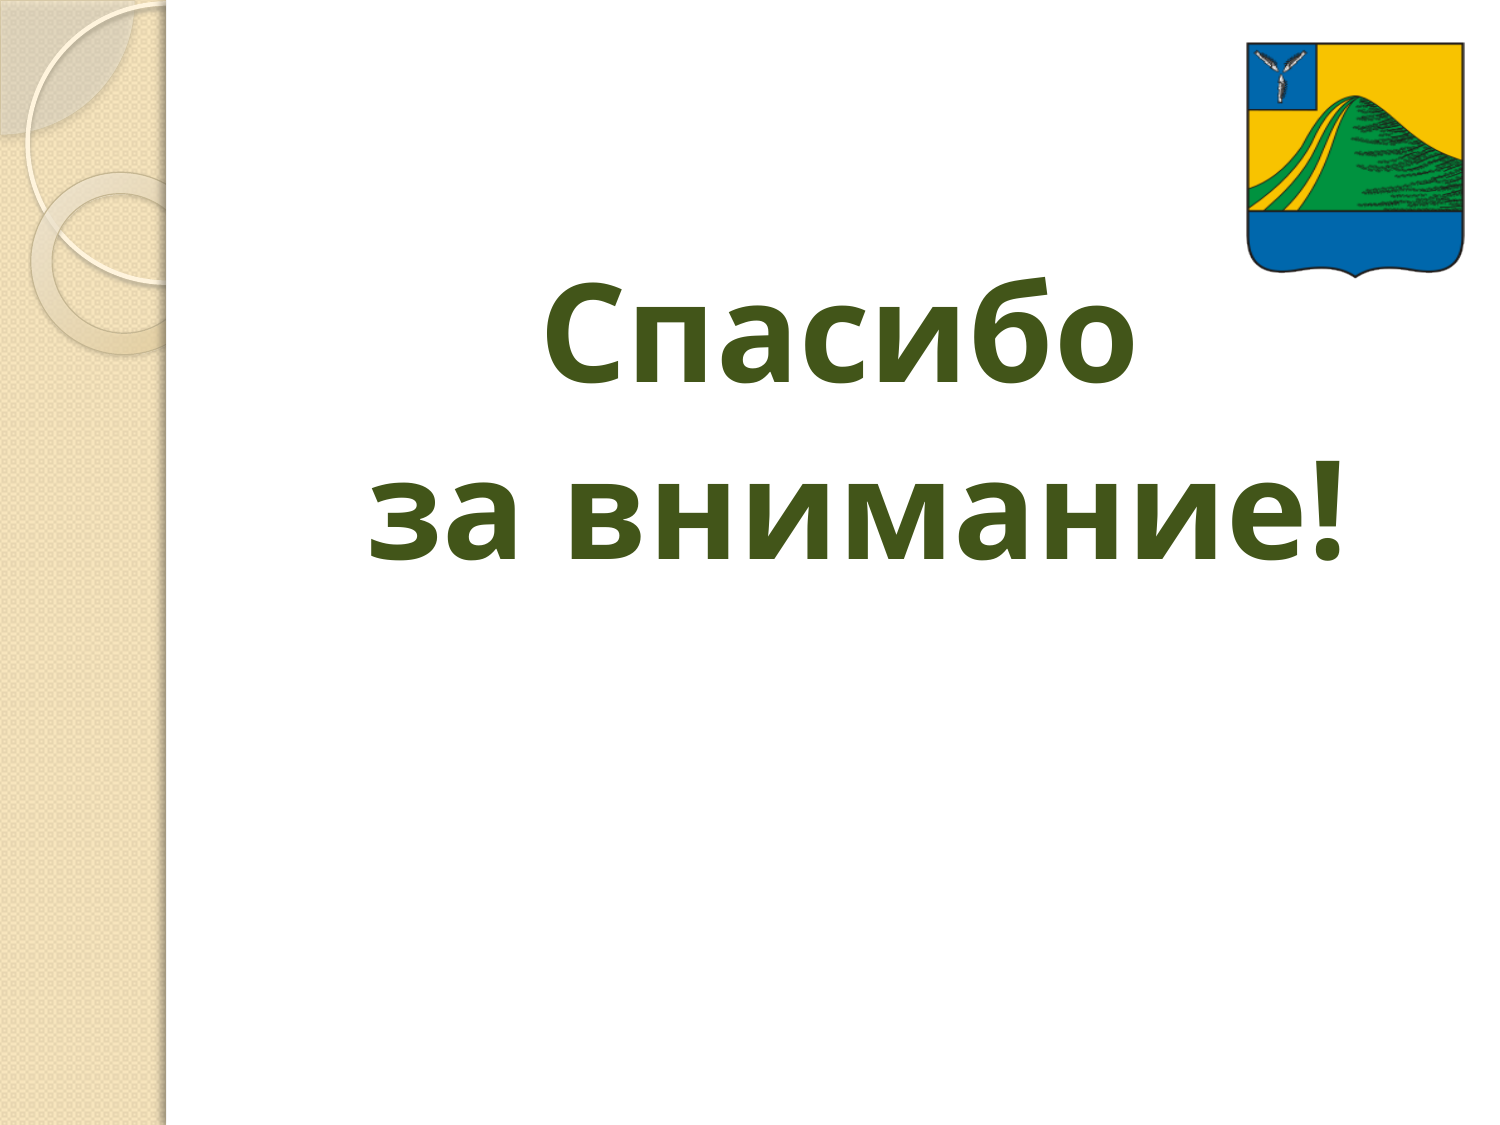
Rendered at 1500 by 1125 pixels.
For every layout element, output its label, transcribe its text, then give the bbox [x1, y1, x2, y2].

picture [1245, 42, 1465, 280]
list Спасибо за внимание! [235, 237, 1466, 1025]
